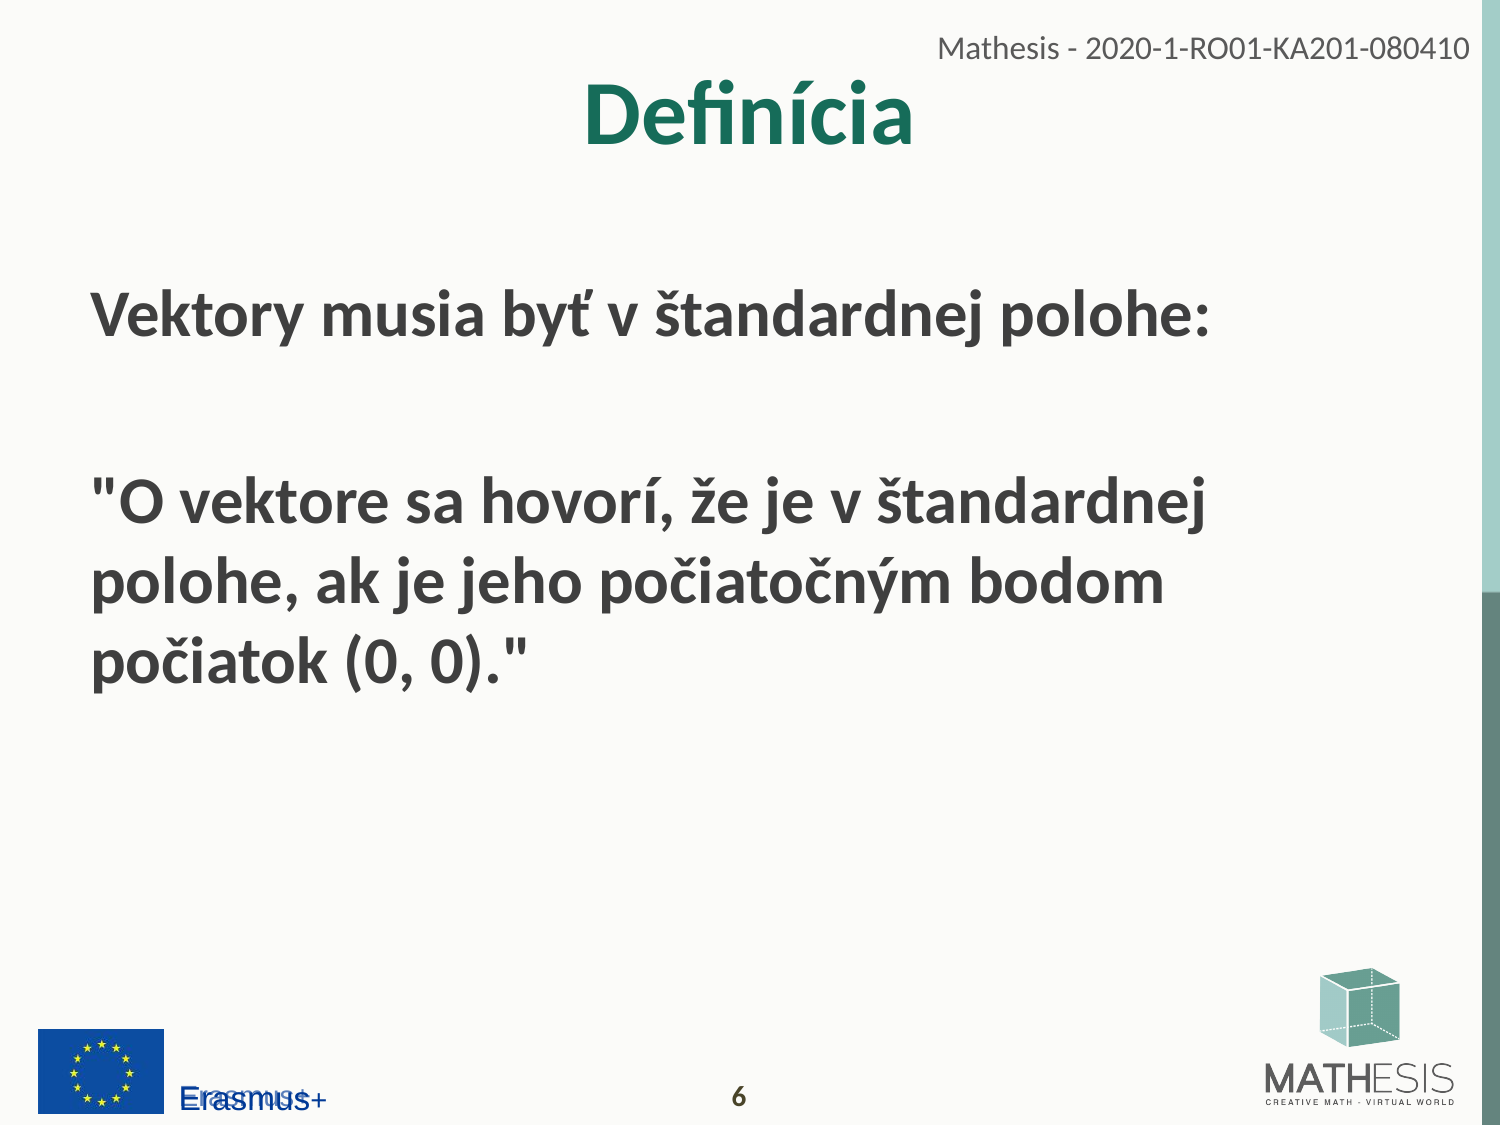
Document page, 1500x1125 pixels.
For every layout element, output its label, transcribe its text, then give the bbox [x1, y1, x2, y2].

title Definícia [75, 45, 1425, 233]
list Vektory musia byť v štandardnej polohe: "O vektore sa hovorí, že je v štandardnej polohe, ak je jeho počiatočným bodom počiatok (0, 0)." [75, 262, 1425, 1005]
picture [38, 1029, 164, 1114]
